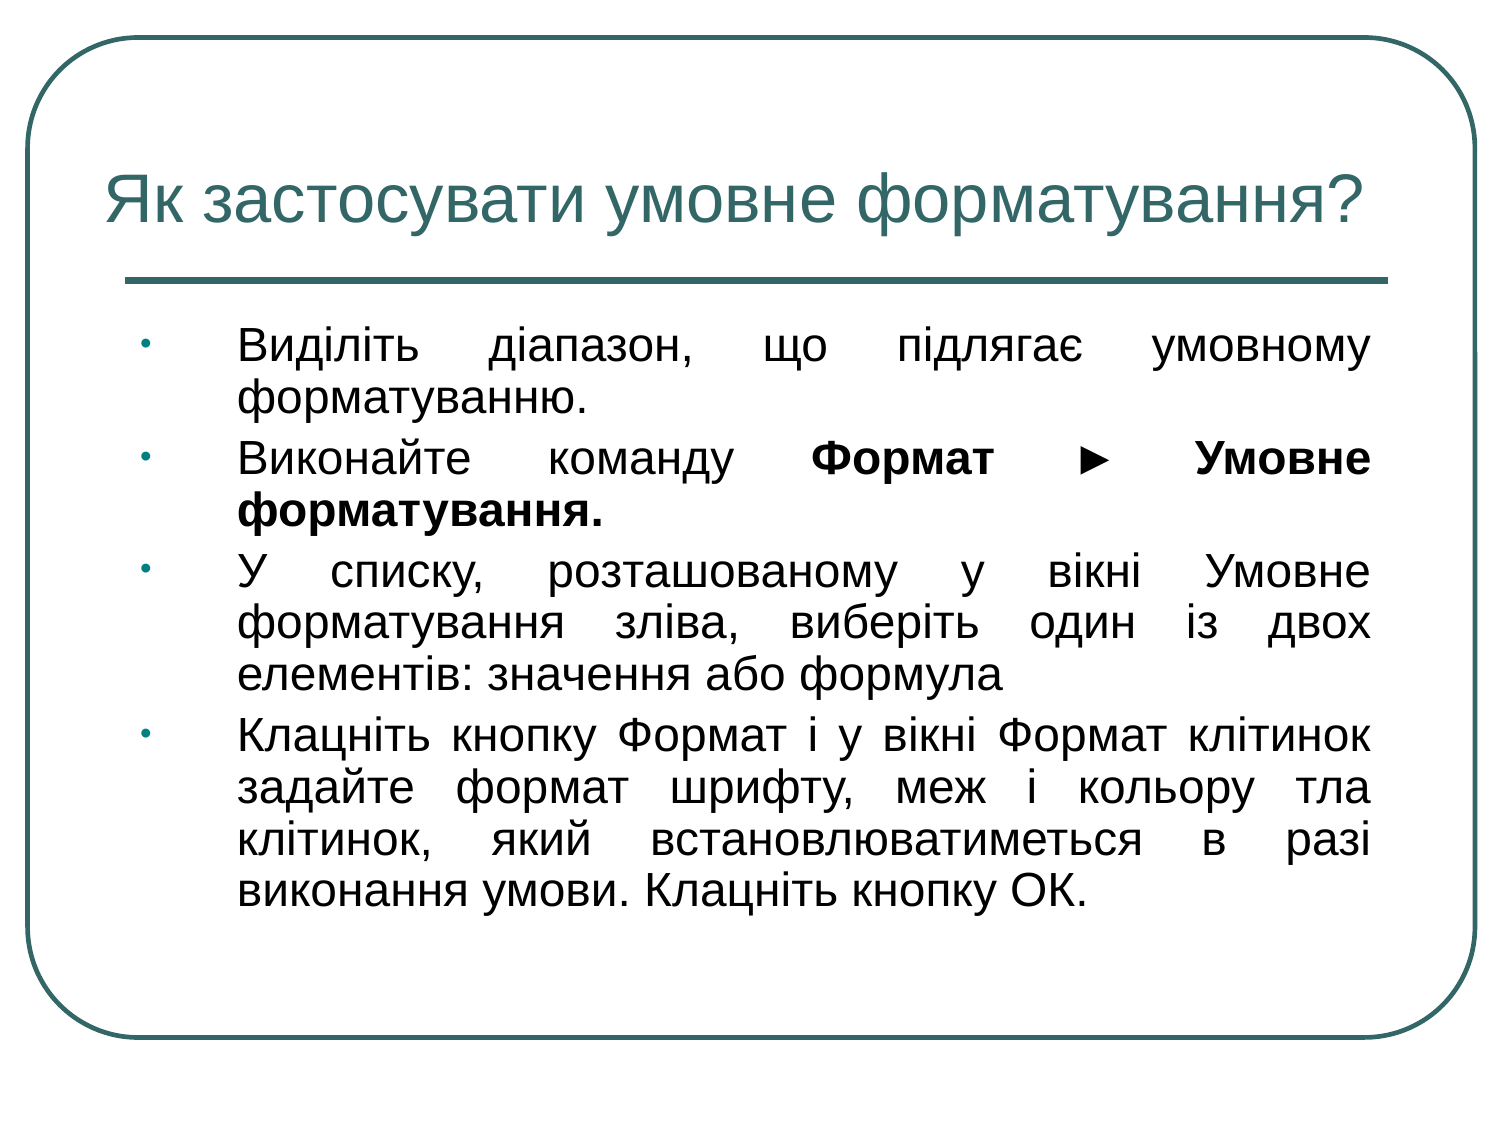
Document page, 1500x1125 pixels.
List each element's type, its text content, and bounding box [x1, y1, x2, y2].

list Виділіть діапазон, що підлягає умовному форматуванню. Виконайте команду Формат ► Умовне форматування. У списку, розташованому у вікні Умовне форматування зліва, виберіть один із двох елементів: значення або формула Клацніть кнопку Формат і у вікні Формат клітинок задайте формат шрифту, меж і кольору тла клітинок, який встановлюватиметься в разі виконання умови. Клацніть кнопку ОК. [125, 312, 1388, 1024]
title Як застосувати умовне форматування? [88, 87, 1436, 244]
